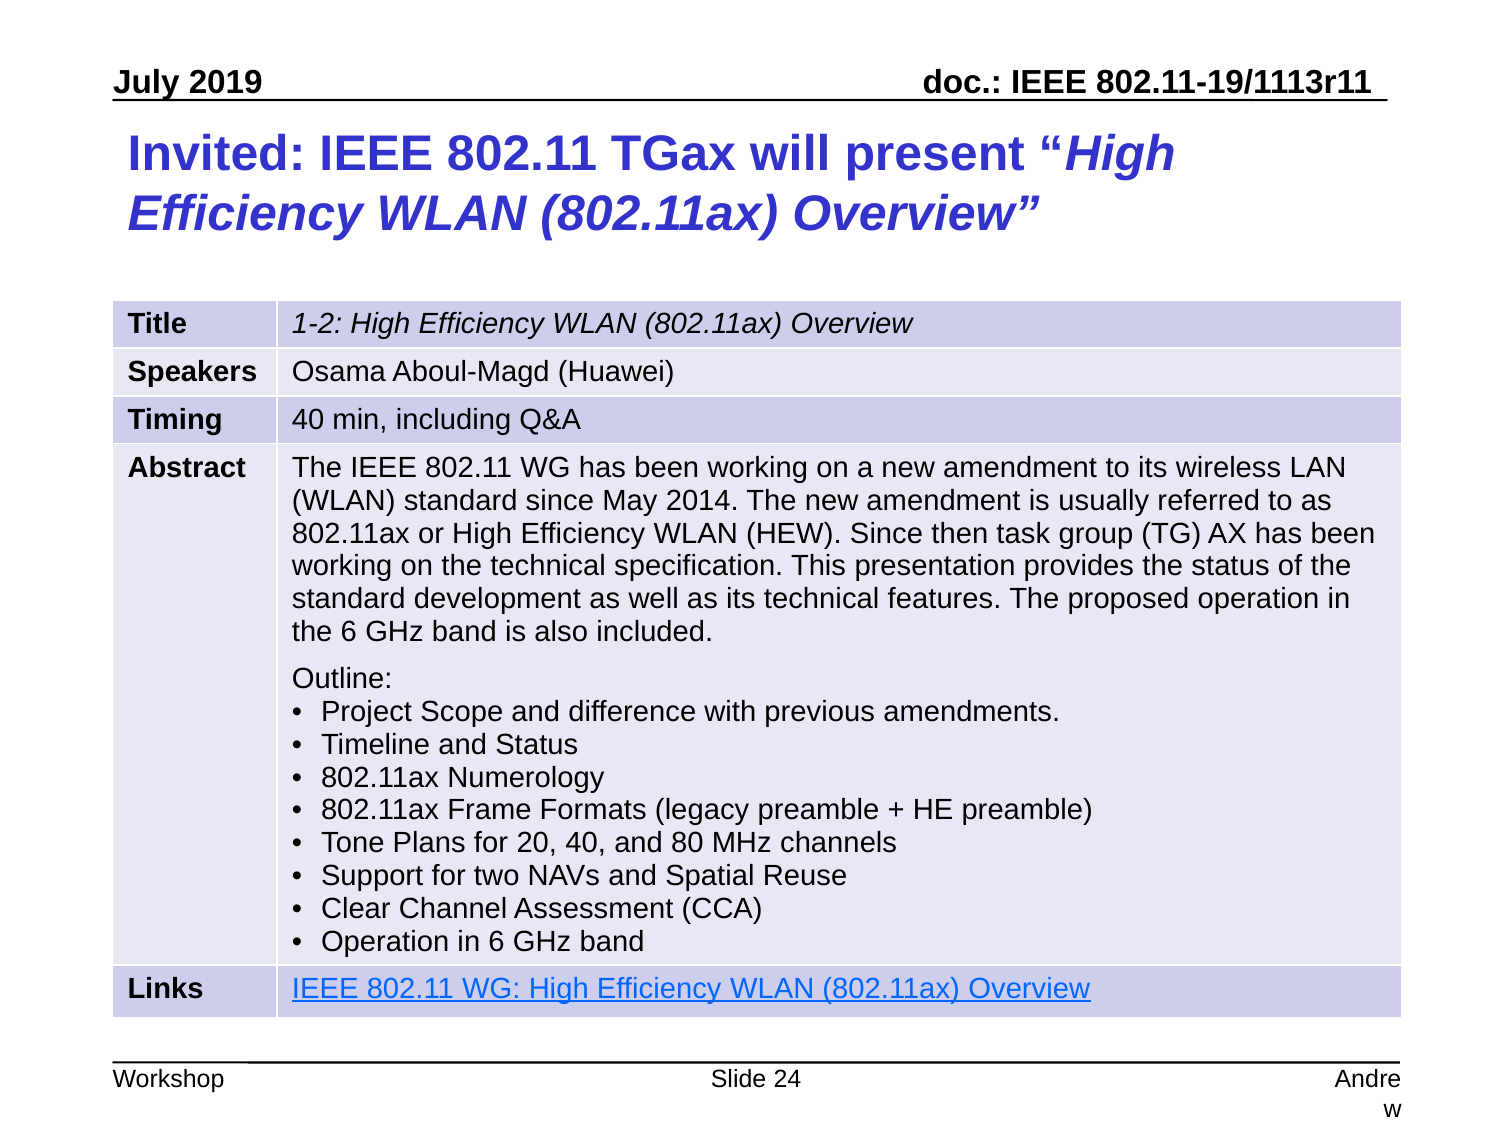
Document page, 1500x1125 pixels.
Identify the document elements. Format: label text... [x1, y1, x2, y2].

table_cell The IEEE 802.11 WG has been working on a new amendment to its wireless LAN (WLAN) standard since May 2014. The new amendment is usually referred to as 802.11ax or High Efficiency WLAN (HEW). Since then task group (TG) AX has been working on the technical specification. This presentation provides the status of the standard development as well as its technical features. The proposed operation in the 6 GHz band is also included. Outline: • Project Scope and difference with previous amendments. • Timeline and Status • 802.11ax Numerology • 802.11ax Frame Formats (legacy preamble + HE preamble) • Tone Plans for 20, 40, and 80 MHz channels • Support for two NAVs and Spatial Reuse • Clear Channel Assessment (CCA) • Operation in 6 GHz band [278, 444, 1401, 964]
table_cell Osama Aboul-Magd (Huawei) [278, 349, 1401, 395]
table_header 1-2: High Efficiency WLAN (802.11ax) Overview [278, 301, 1401, 347]
table_cell Links [113, 966, 276, 1017]
table_cell IEEE 802.11 WG: High Efficiency WLAN (802.11ax) Overview [278, 966, 1401, 1017]
footer Andrew Myles, Cisco [1320, 1061, 1402, 1093]
slide_number Slide 24 [709, 1061, 803, 1093]
table_cell Timing [113, 397, 276, 443]
table_header Title [113, 301, 276, 347]
title Invited: IEEE 802.11 TGax will present “High Efficiency WLAN (802.11ax) Overview” [112, 112, 1388, 288]
table_cell Speakers [113, 349, 276, 395]
table_cell 40 min, including Q&A [278, 397, 1401, 443]
table_cell Abstract [113, 444, 276, 964]
